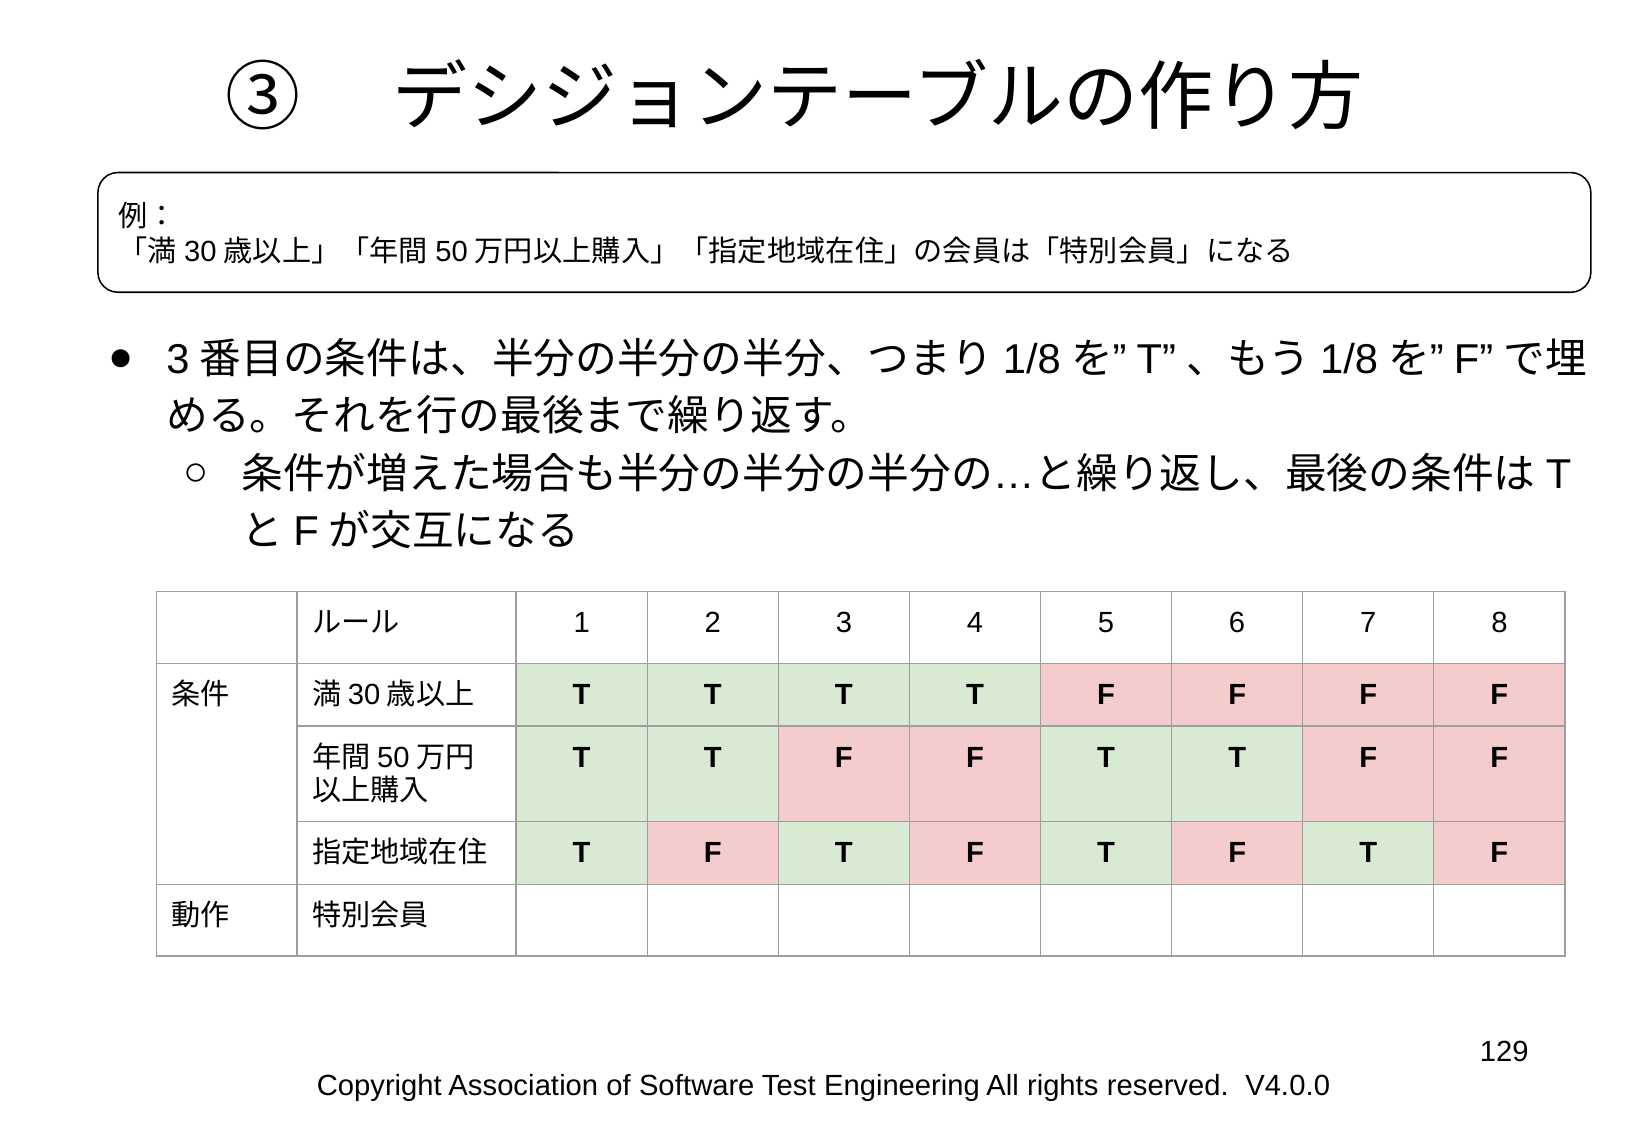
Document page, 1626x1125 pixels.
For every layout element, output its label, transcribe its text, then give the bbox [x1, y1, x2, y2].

table_cell F [1434, 727, 1564, 821]
table_cell T [517, 822, 647, 884]
table_header 4 [910, 592, 1040, 663]
table_cell F [1041, 664, 1171, 725]
table_cell [1172, 885, 1302, 955]
table_cell [517, 885, 647, 955]
table_header 1 [517, 592, 647, 663]
table_cell 年間50万円以上購入 [298, 727, 515, 821]
table_cell F [648, 822, 778, 884]
table_cell 条件 [157, 664, 296, 884]
table_cell T [517, 727, 647, 821]
table_cell T [779, 822, 909, 884]
table_cell [1041, 885, 1171, 955]
table_cell [1434, 885, 1564, 955]
slide_number ‹#› [1164, 1024, 1544, 1103]
table_cell F [1172, 822, 1302, 884]
table_header 7 [1303, 592, 1433, 663]
table_cell 指定地域在住 [298, 822, 515, 884]
list 3番目の条件は、半分の半分の半分、つまり1/8を”T”、もう1/8を”F”で埋める。それを行の最後まで繰り返す。 条件が増えた場合も半分の半分の半分の…と繰り返し、最後の条件はTとFが交互になる [76, 316, 1613, 566]
table_cell T [910, 664, 1040, 725]
table_cell T [1041, 822, 1171, 884]
table_header 8 [1434, 592, 1564, 663]
title ③ デシジョンテーブルの作り方 [103, 0, 1485, 178]
text_box 例： 「満30歳以上」「年間50万円以上購入」「指定地域在住」の会員は「特別会員」になる [97, 172, 1591, 293]
table_cell T [1172, 727, 1302, 821]
table_cell [1303, 885, 1433, 955]
footer Copyright Association of Software Test Engineering All rights reserved. V4.0.0 [233, 1058, 1415, 1103]
table_cell F [1434, 664, 1564, 725]
table_header 6 [1172, 592, 1302, 663]
table_cell 動作 [157, 885, 296, 955]
table_cell T [1303, 822, 1433, 884]
table_header ルール [298, 592, 515, 663]
table_cell F [1434, 822, 1564, 884]
table_cell 満30歳以上 [298, 664, 515, 725]
table_cell [779, 885, 909, 955]
table_cell T [648, 664, 778, 725]
table_cell [648, 885, 778, 955]
table_cell T [779, 664, 909, 725]
table_header [157, 592, 296, 663]
table_cell F [1303, 727, 1433, 821]
table_cell F [1303, 664, 1433, 725]
table_cell 特別会員 [298, 885, 515, 955]
table_cell F [910, 822, 1040, 884]
table_cell F [779, 727, 909, 821]
table_cell T [1041, 727, 1171, 821]
table_cell F [910, 727, 1040, 821]
table_cell T [517, 664, 647, 725]
table_cell [910, 885, 1040, 955]
table_header 3 [779, 592, 909, 663]
table_cell T [648, 727, 778, 821]
table_cell F [1172, 664, 1302, 725]
table_header 2 [648, 592, 778, 663]
table_header 5 [1041, 592, 1171, 663]
